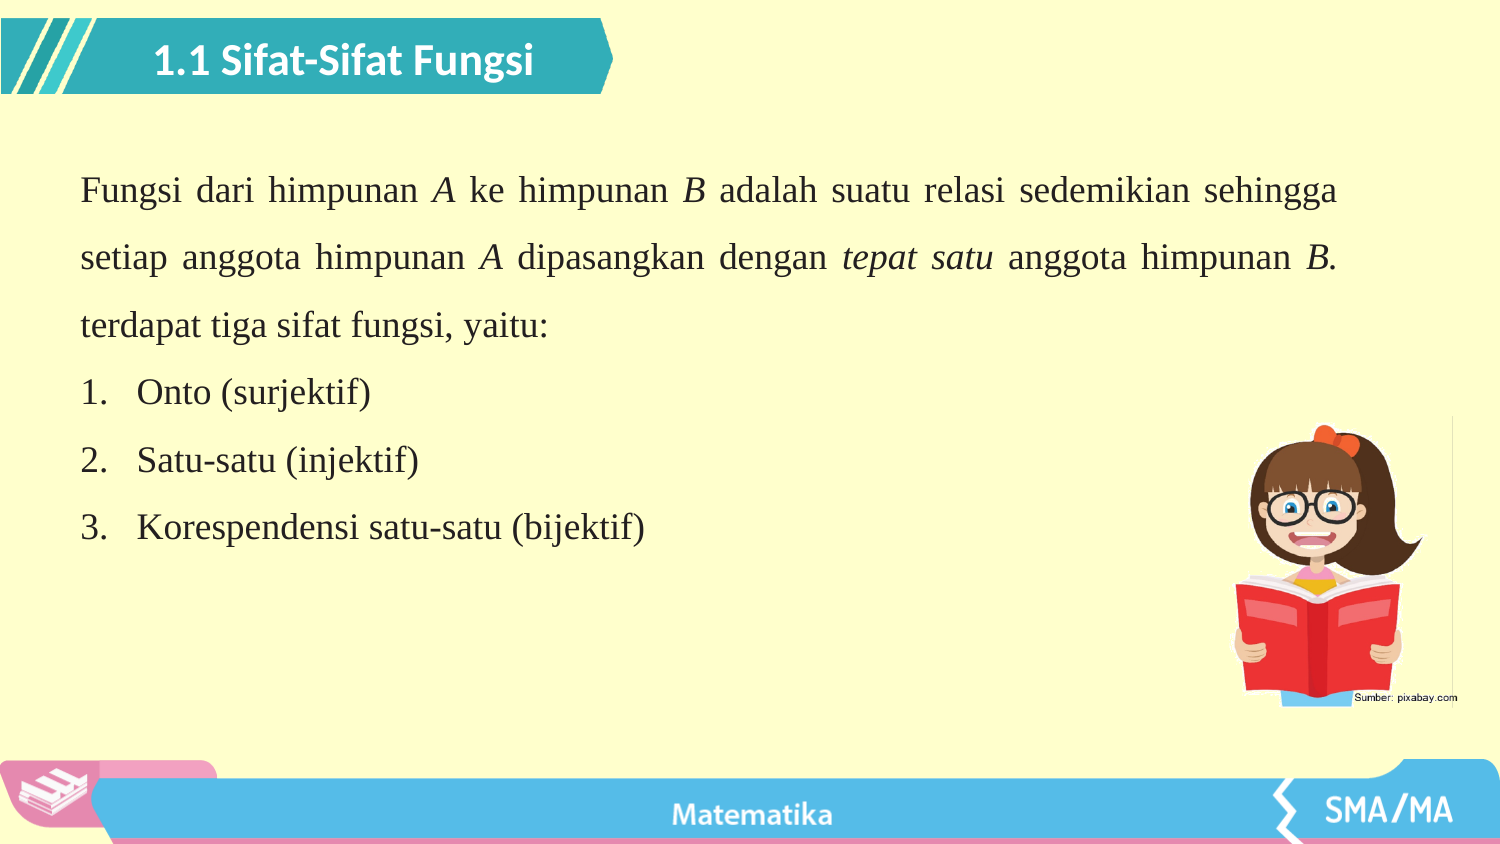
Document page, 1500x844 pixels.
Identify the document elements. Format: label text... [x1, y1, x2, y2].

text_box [1, 18, 613, 94]
picture [1160, 416, 1500, 710]
picture [0, 759, 1500, 844]
text_box Fungsi dari himpunan A ke himpunan B adalah suatu relasi sedemikian sehingga setiap anggota himpunan A dipasangkan dengan tepat satu anggota himpunan B. terdapat tiga sifat fungsi, yaitu: Onto (surjektif) Satu-satu (injektif) Korespendensi satu-satu (bijektif) [65, 134, 1354, 555]
